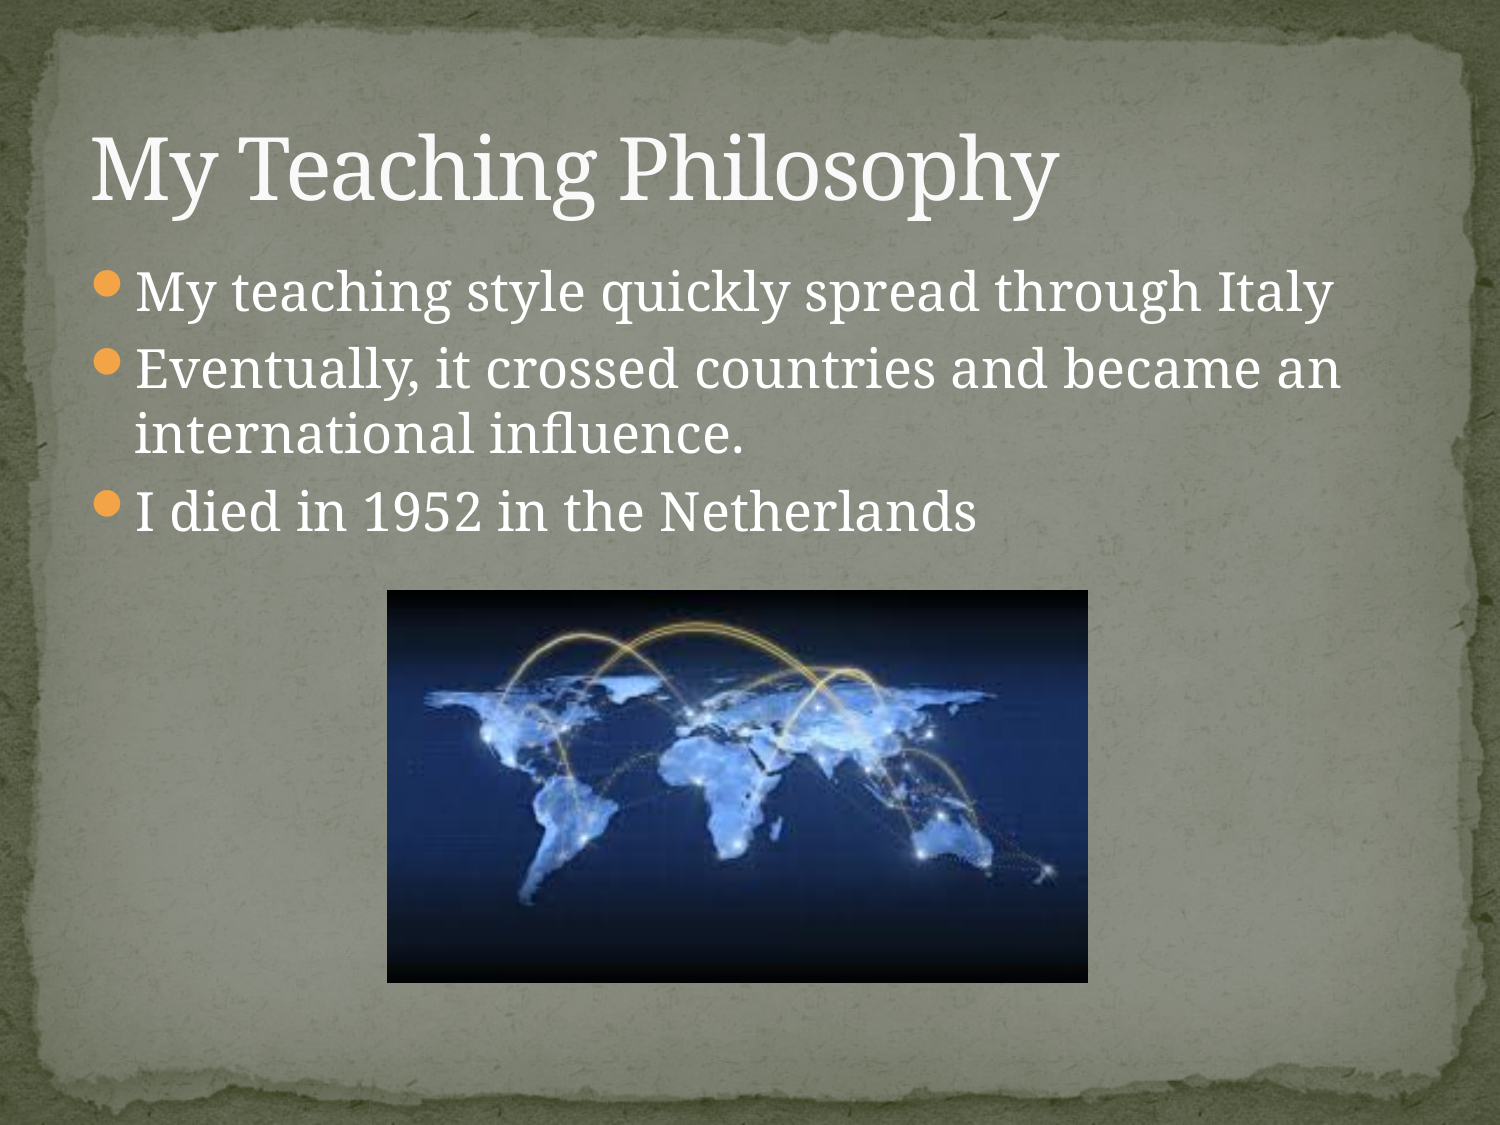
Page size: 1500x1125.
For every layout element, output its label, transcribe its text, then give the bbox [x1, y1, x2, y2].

picture [387, 590, 1088, 983]
title My Teaching Philosophy [74, 24, 1425, 225]
list My teaching style quickly spread through Italy Eventually, it crossed countries and became an international influence. I died in 1952 in the Netherlands [75, 249, 1425, 1000]
